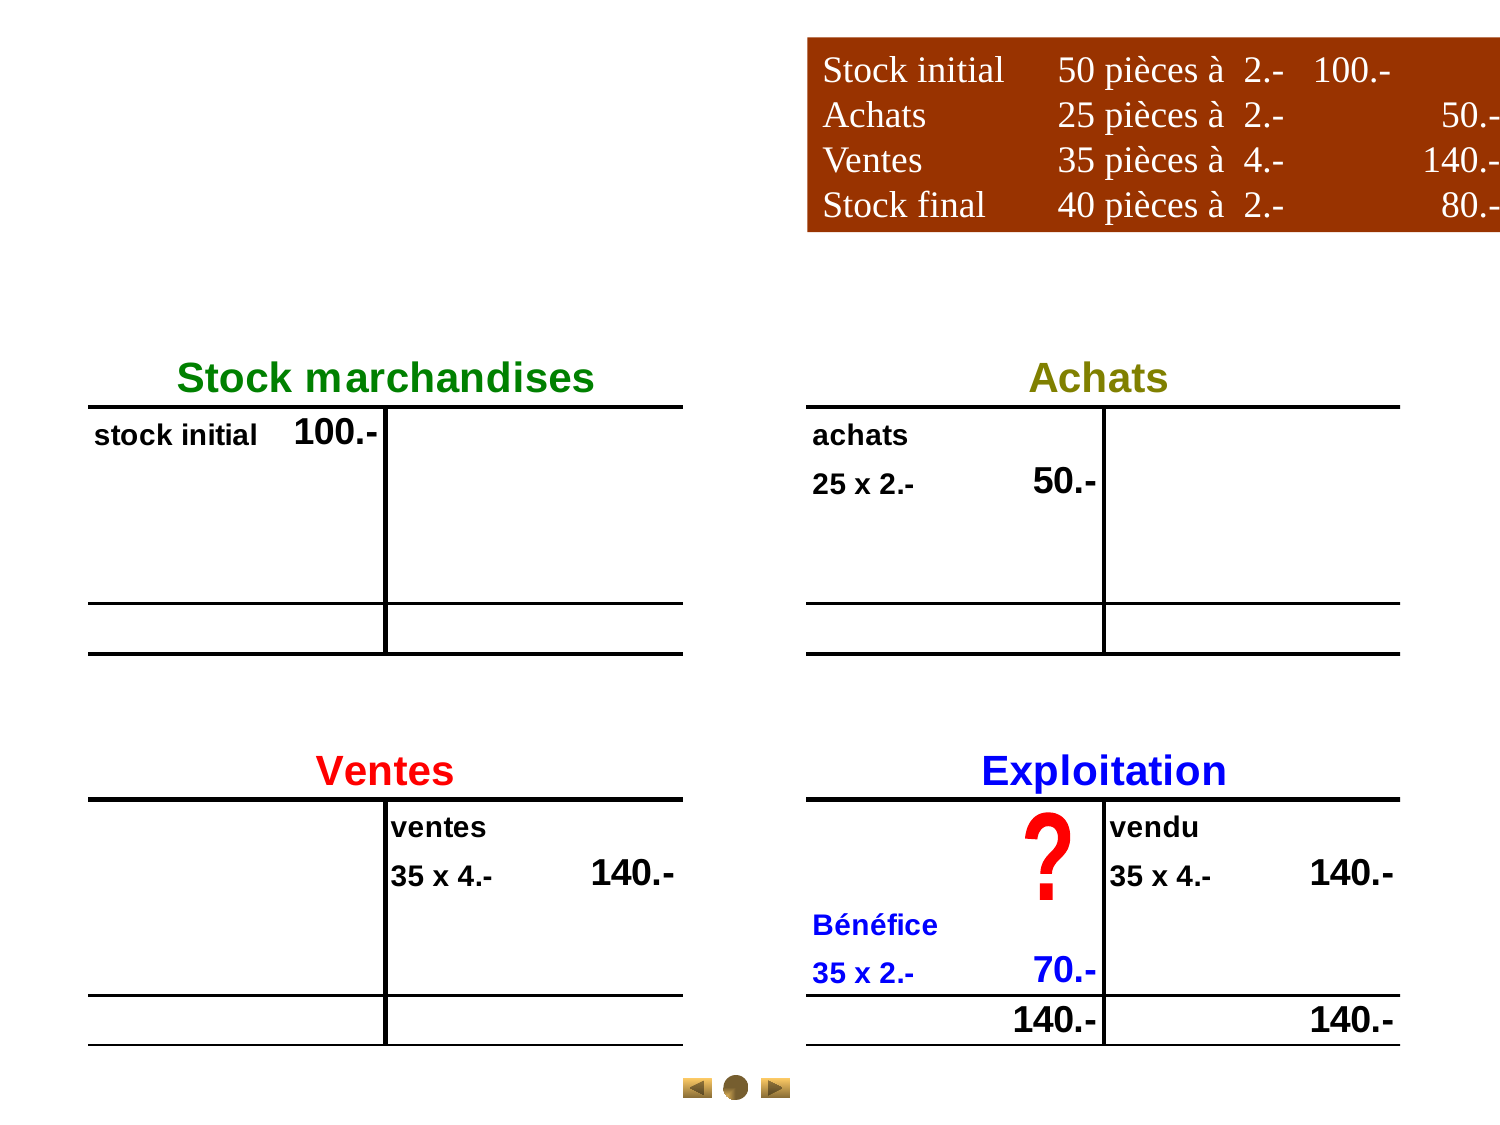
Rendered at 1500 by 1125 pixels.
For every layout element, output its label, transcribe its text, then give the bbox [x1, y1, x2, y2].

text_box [87, 349, 1402, 1048]
text_box Stock initial 50 pièces à 2.- 100.- Achats 25 pièces à 2.- 50.- Ventes 35 pièces à 4.- 140.- Stock final 40 pièces à 2.- 80.- [807, 37, 1500, 233]
